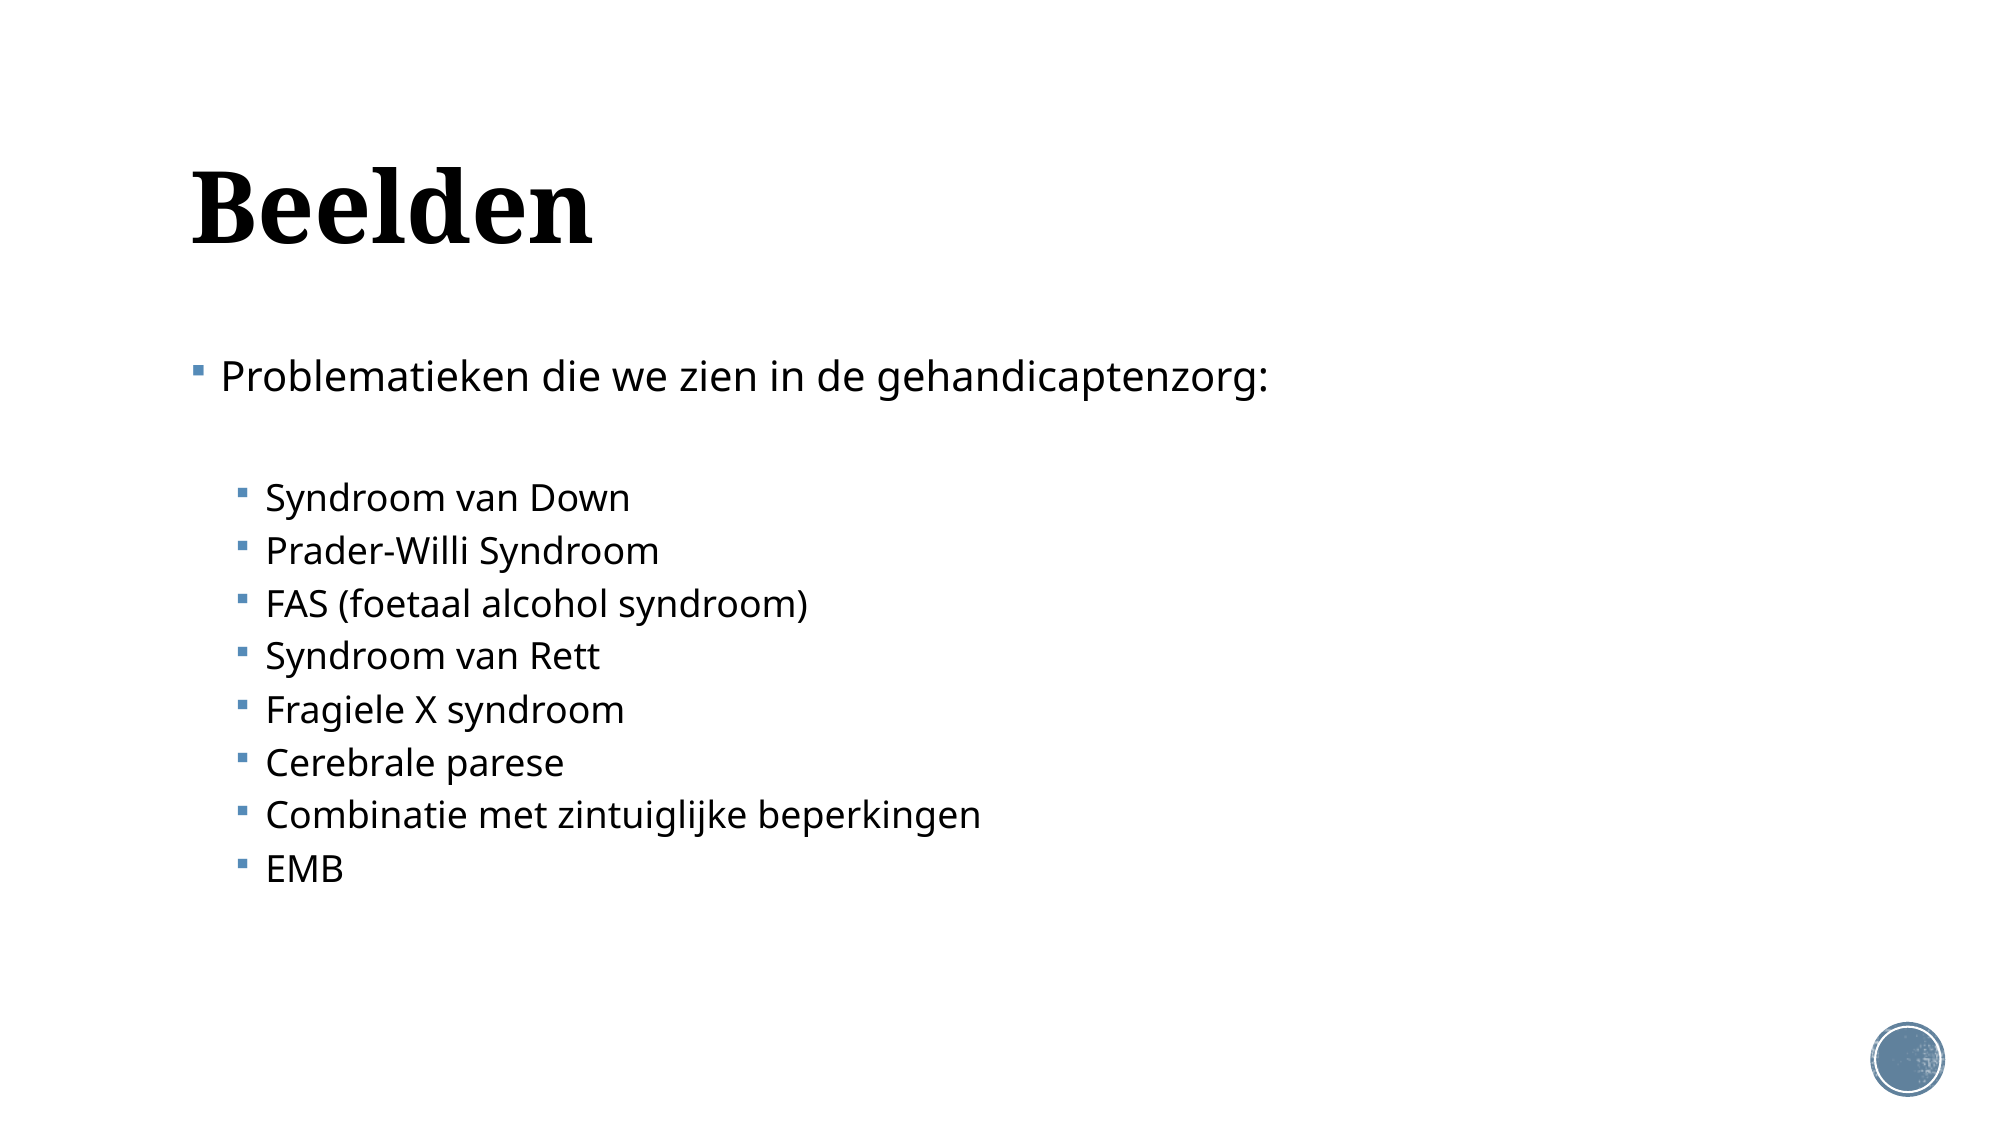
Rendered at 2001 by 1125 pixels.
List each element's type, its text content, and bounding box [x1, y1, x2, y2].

list Problematieken die we zien in de gehandicaptenzorg: Syndroom van Down Prader-Willi Syndroom FAS (foetaal alcohol syndroom) Syndroom van Rett Fragiele X syndroom Cerebrale parese Combinatie met zintuiglijke beperkingen EMB [175, 348, 1826, 1013]
title Beelden [175, 79, 1826, 344]
